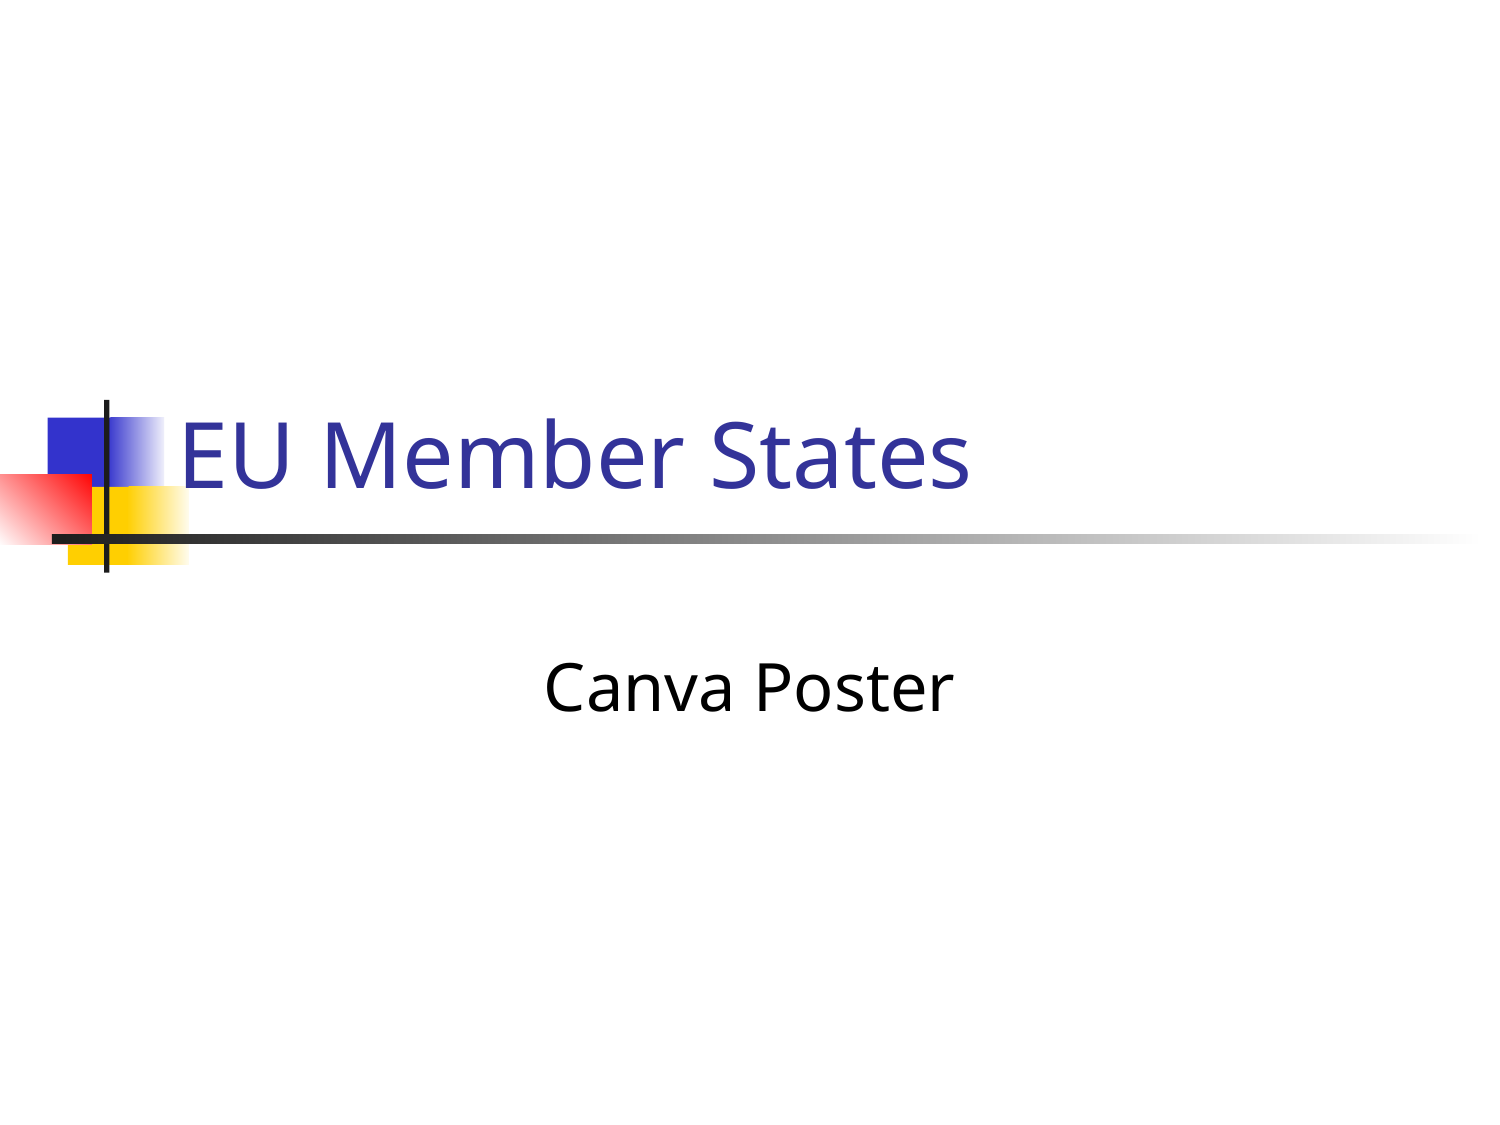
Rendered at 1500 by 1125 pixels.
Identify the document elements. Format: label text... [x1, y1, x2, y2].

subtitle Canva Poster [224, 637, 1276, 926]
title EU Member States [162, 274, 1438, 516]
